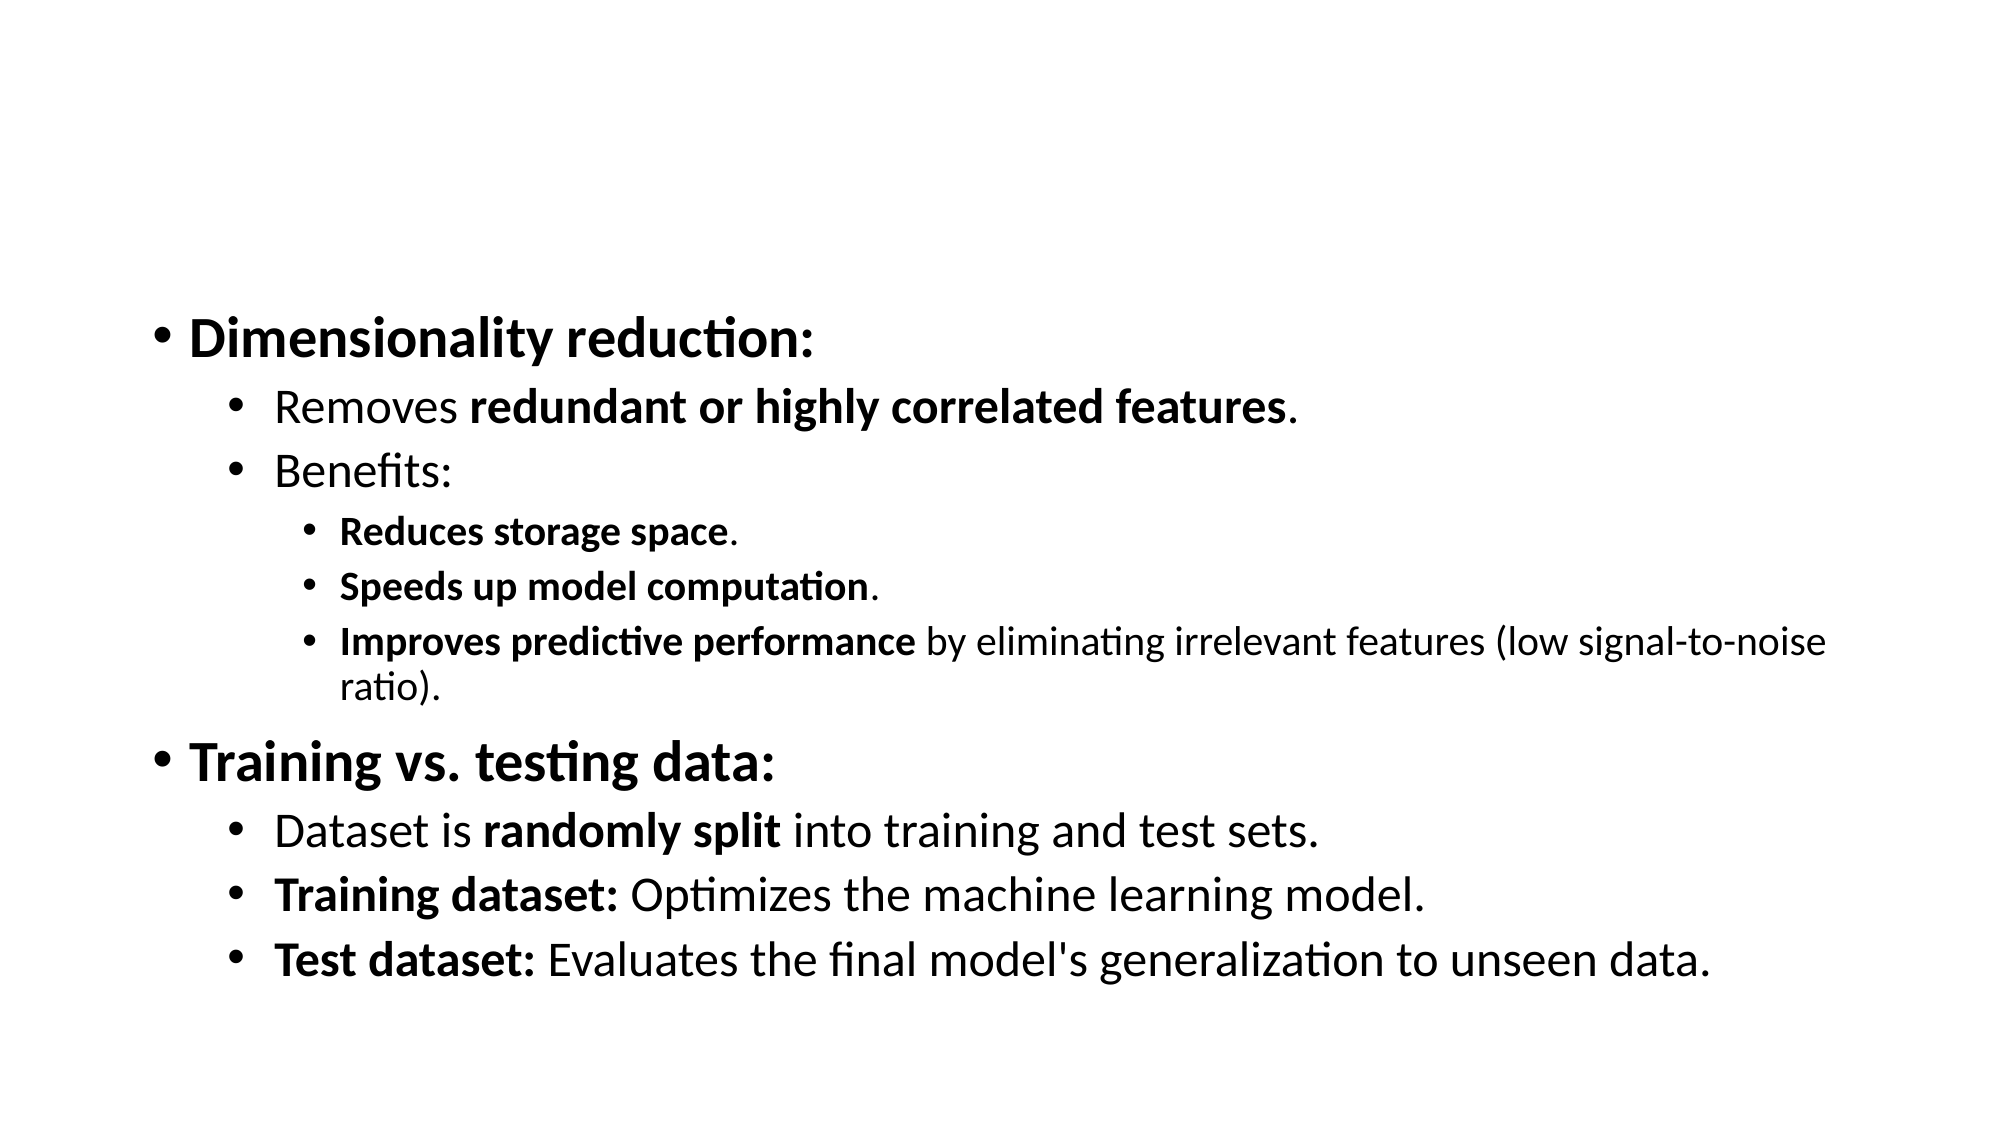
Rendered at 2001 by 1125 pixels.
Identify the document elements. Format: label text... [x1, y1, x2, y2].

list Dimensionality reduction: Removes redundant or highly correlated features. Benefits: Reduces storage space. Speeds up model computation. Improves predictive performance by eliminating irrelevant features (low signal-to-noise ratio). Training vs. testing data: Dataset is randomly split into training and test sets. Training dataset: Optimizes the machine learning model. Test dataset: Evaluates the final model's generalization to unseen data. [137, 299, 1863, 1014]
